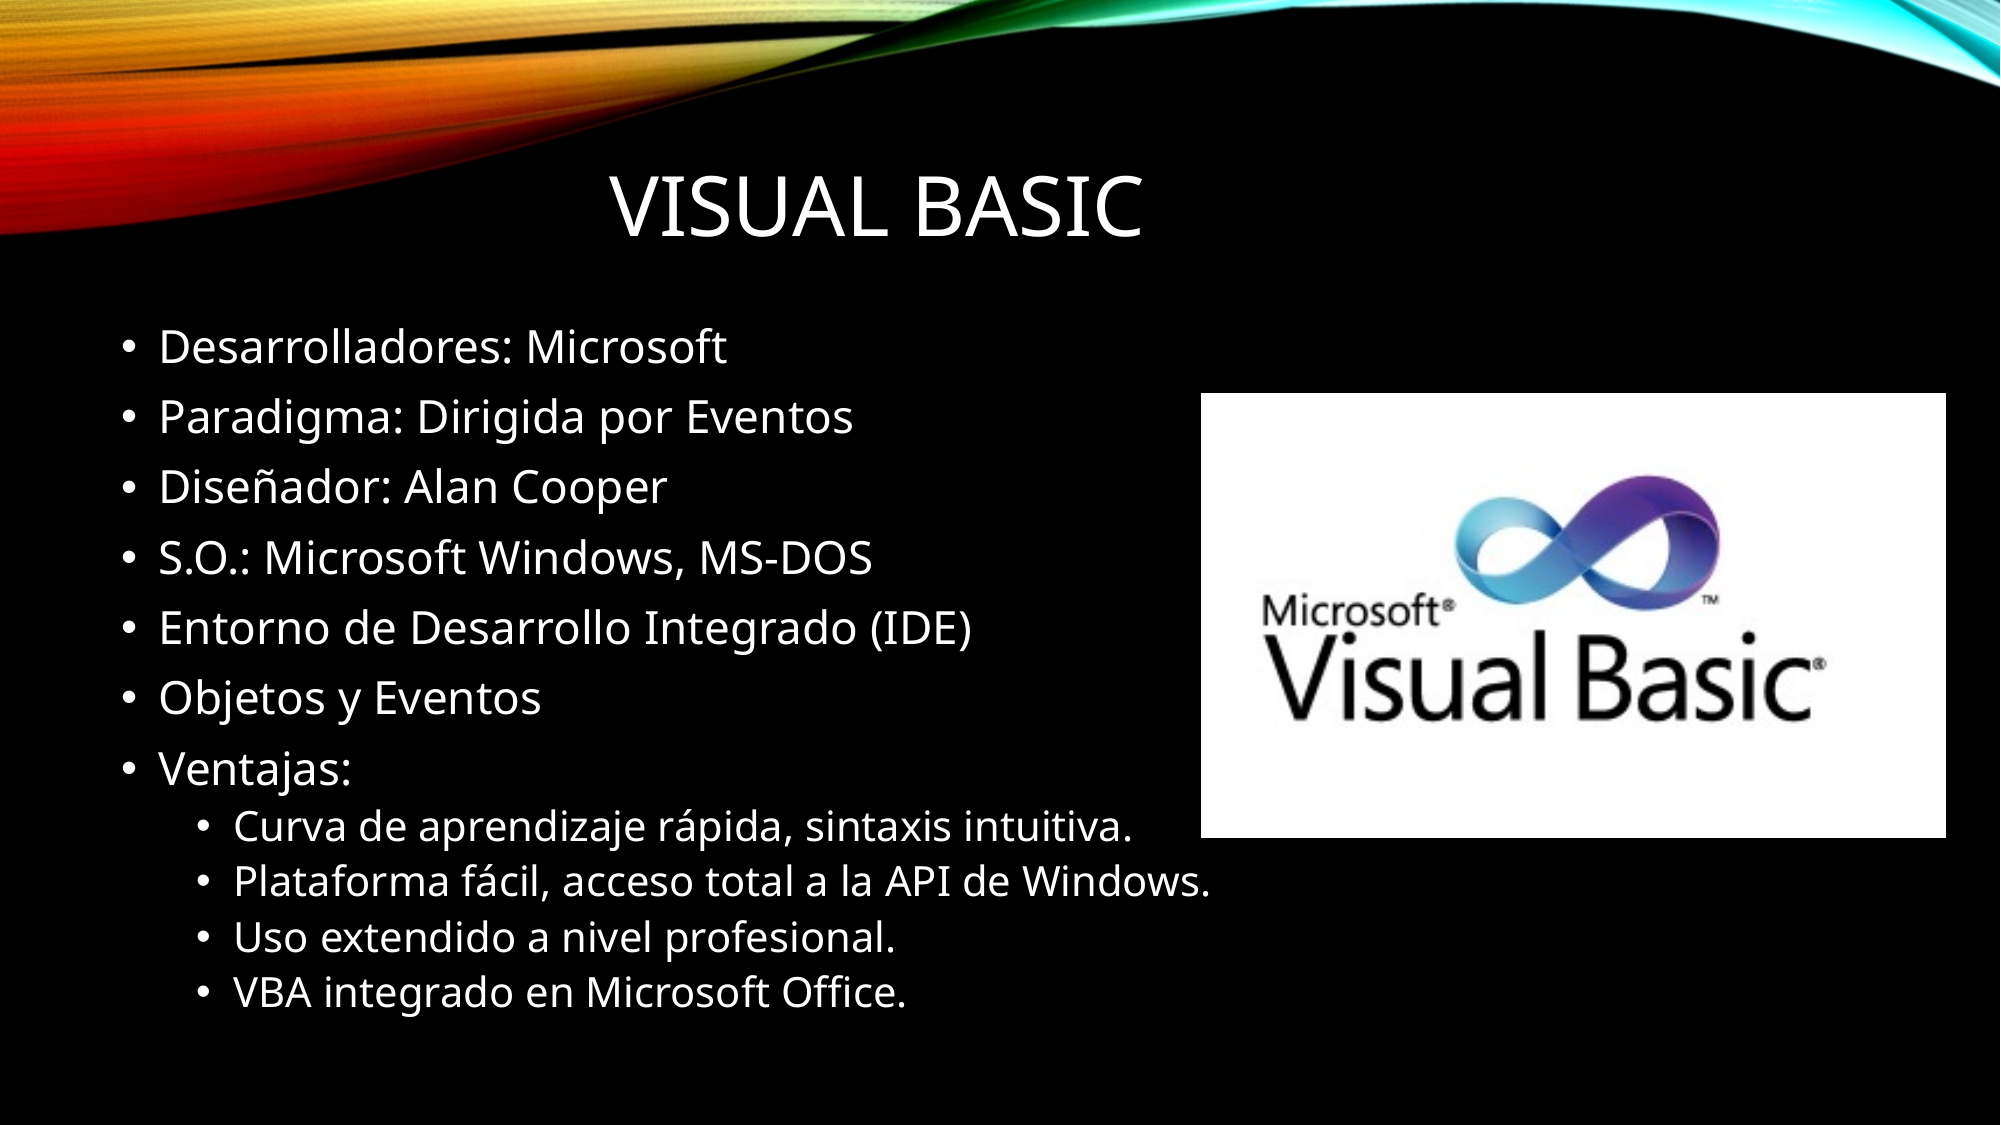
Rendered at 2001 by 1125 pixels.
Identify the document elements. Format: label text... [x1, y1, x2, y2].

picture [0, 0, 2000, 237]
title Visual Basic [106, 138, 1649, 281]
picture [1201, 393, 1947, 839]
list Desarrolladores: Microsoft Paradigma: Dirigida por Eventos Diseñador: Alan Cooper S.O.: Microsoft Windows, MS-DOS Entorno de Desarrollo Integrado (IDE) Objetos y Eventos Ventajas: Curva de aprendizaje rápida, sintaxis intuitiva. Plataforma fácil, acceso total a la API de Windows. Uso extendido a nivel profesional. VBA integrado en Microsoft Office. [106, 316, 1574, 1125]
